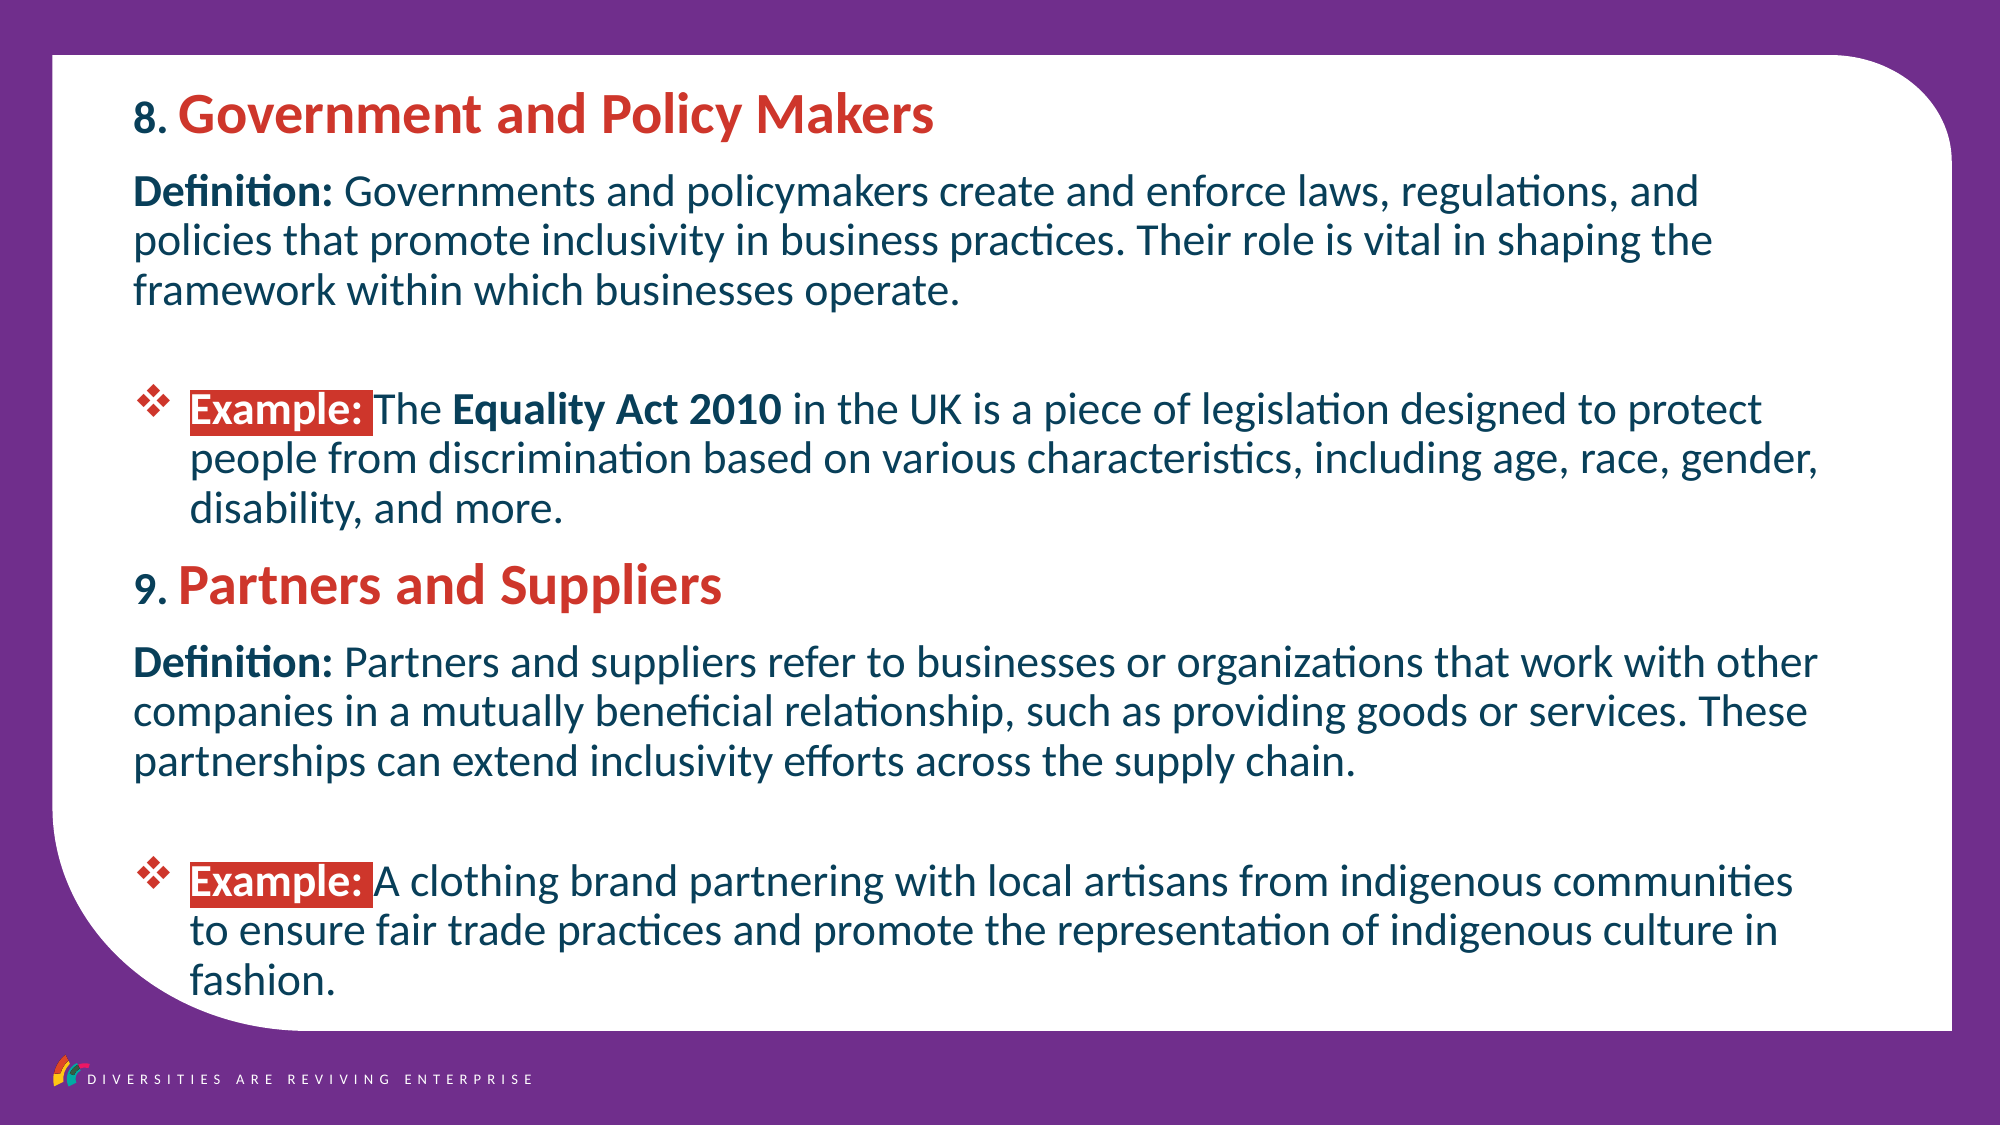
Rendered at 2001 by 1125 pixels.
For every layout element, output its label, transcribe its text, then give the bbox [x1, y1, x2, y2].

list 8. Government and Policy Makers Definition: Governments and policymakers create and enforce laws, regulations, and policies that promote inclusivity in business practices. Their role is vital in shaping the framework within which businesses operate. Example: The Equality Act 2010 in the UK is a piece of legislation designed to protect people from discrimination based on various characteristics, including age, race, gender, disability, and more. 9. Partners and Suppliers Definition: Partners and suppliers refer to businesses or organizations that work with other companies in a mutually beneficial relationship, such as providing goods or services. These partnerships can extend inclusivity efforts across the supply chain. Example: A clothing brand partnering with local artisans from indigenous communities to ensure fair trade practices and promote the representation of indigenous culture in fashion. [118, 75, 1857, 707]
